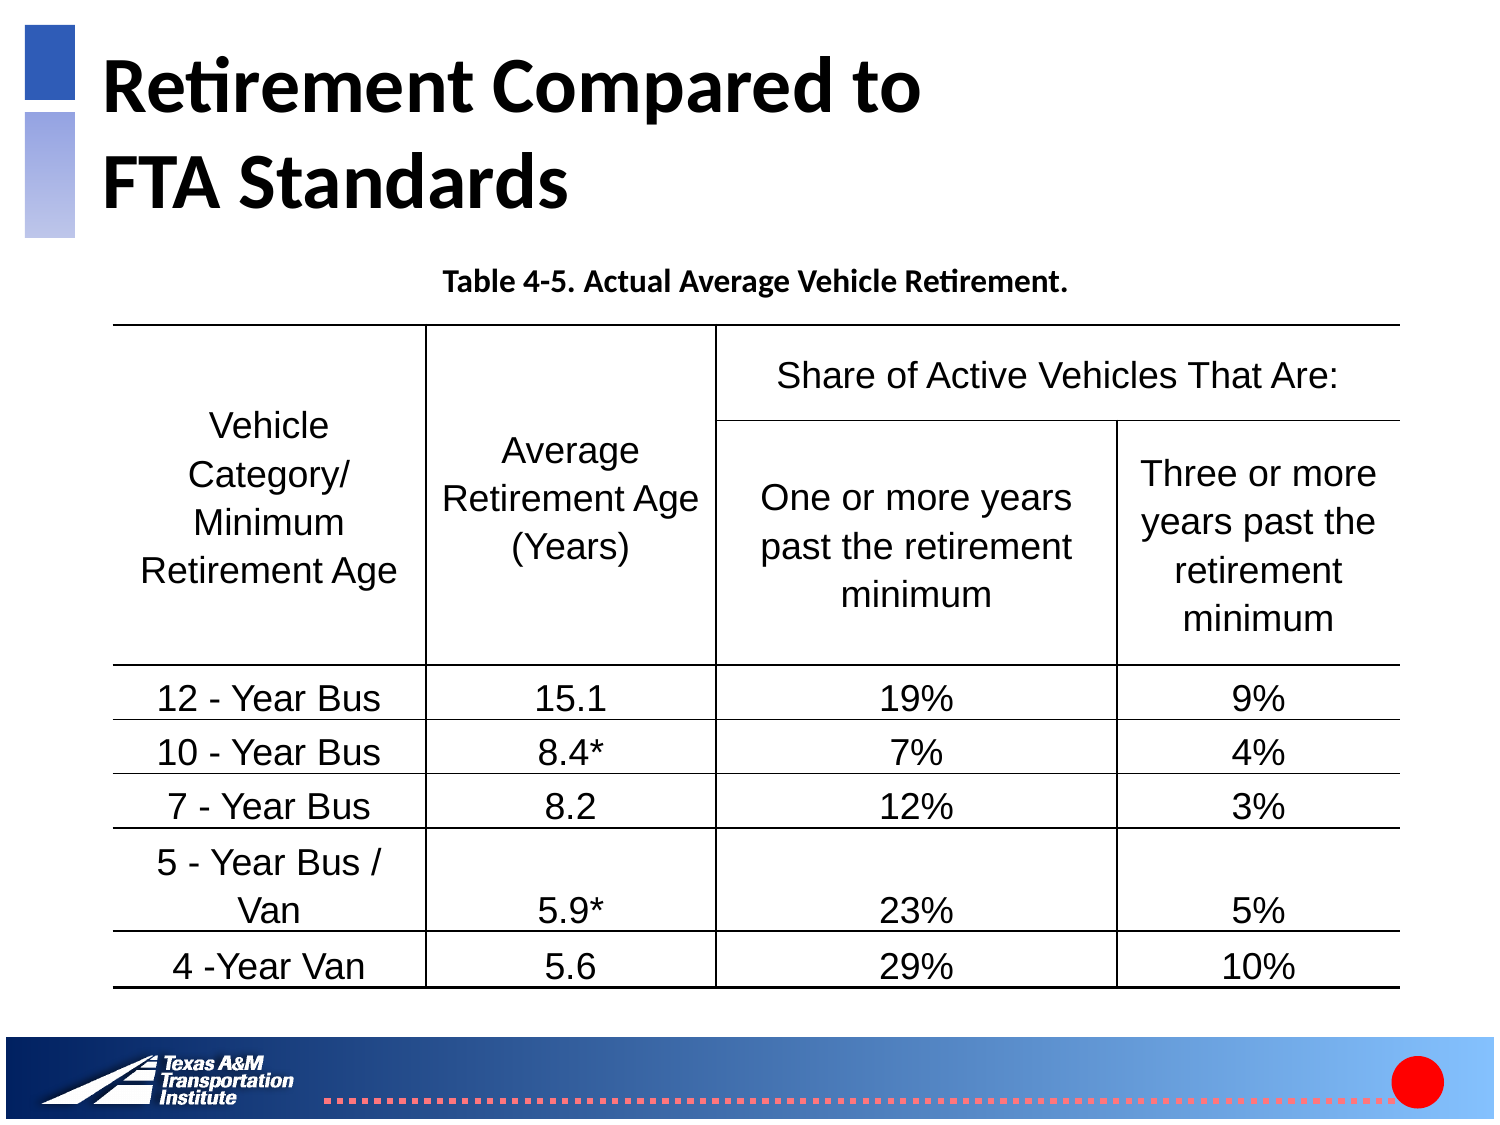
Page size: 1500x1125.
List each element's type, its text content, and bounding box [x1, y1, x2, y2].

picture [37, 1037, 300, 1125]
table_cell 7% [717, 720, 1116, 773]
table_cell 5.6 [427, 932, 715, 986]
table_header Vehicle Category/ Minimum Retirement Age [113, 326, 425, 664]
table_cell 10% [1118, 932, 1400, 986]
table_cell 23% [717, 829, 1116, 930]
table_cell 4% [1118, 720, 1400, 773]
title Retirement Compared to FTA Standards [87, 24, 1425, 233]
table_cell 8.4* [427, 720, 715, 773]
table_cell Three or more years past the retirement minimum [1118, 421, 1400, 664]
table_cell 5% [1118, 829, 1400, 930]
table_cell One or more years past the retirement minimum [717, 421, 1116, 664]
table_cell 5 - Year Bus / Van [113, 829, 425, 930]
table_cell 15.1 [427, 666, 715, 719]
table_cell 8.2 [427, 774, 715, 827]
table_cell 10 - Year Bus [113, 720, 425, 773]
text_box Table 4-5. Actual Average Vehicle Retirement. [349, 251, 1163, 307]
table_cell 5.9* [427, 829, 715, 930]
table_cell 3% [1118, 774, 1400, 827]
table_cell 12 - Year Bus [113, 666, 425, 719]
table_cell 29% [717, 932, 1116, 986]
table_header Average Retirement Age (Years) [427, 326, 715, 664]
table_header Share of Active Vehicles That Are: [717, 326, 1400, 420]
table_cell 12% [717, 774, 1116, 827]
table_cell 7 - Year Bus [113, 774, 425, 827]
table_cell 9% [1118, 666, 1400, 719]
table_cell 19% [717, 666, 1116, 719]
table_cell 4 -Year Van [113, 932, 425, 986]
